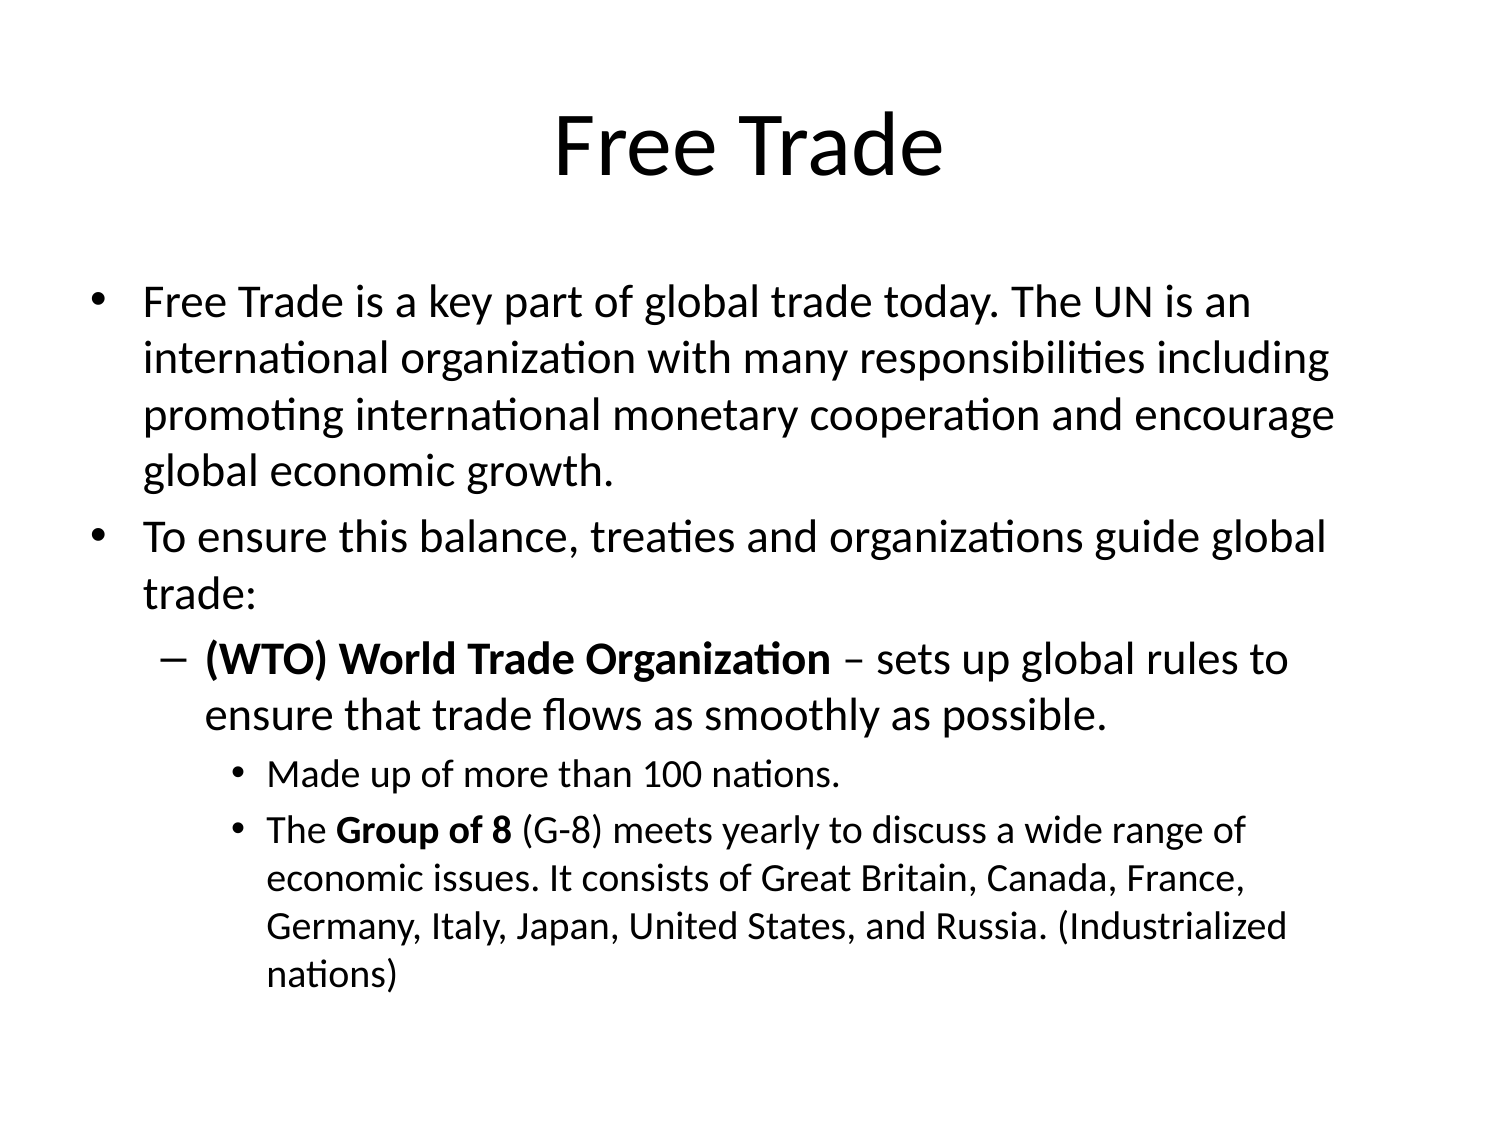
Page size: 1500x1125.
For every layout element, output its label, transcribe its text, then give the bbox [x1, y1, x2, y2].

list Free Trade is a key part of global trade today. The UN is an international organization with many responsibilities including promoting international monetary cooperation and encourage global economic growth. To ensure this balance, treaties and organizations guide global trade: (WTO) World Trade Organization – sets up global rules to ensure that trade flows as smoothly as possible. Made up of more than 100 nations. The Group of 8 (G-8) meets yearly to discuss a wide range of economic issues. It consists of Great Britain, Canada, France, Germany, Italy, Japan, United States, and Russia. (Industrialized nations) [75, 262, 1425, 1005]
title Free Trade [75, 45, 1425, 233]
